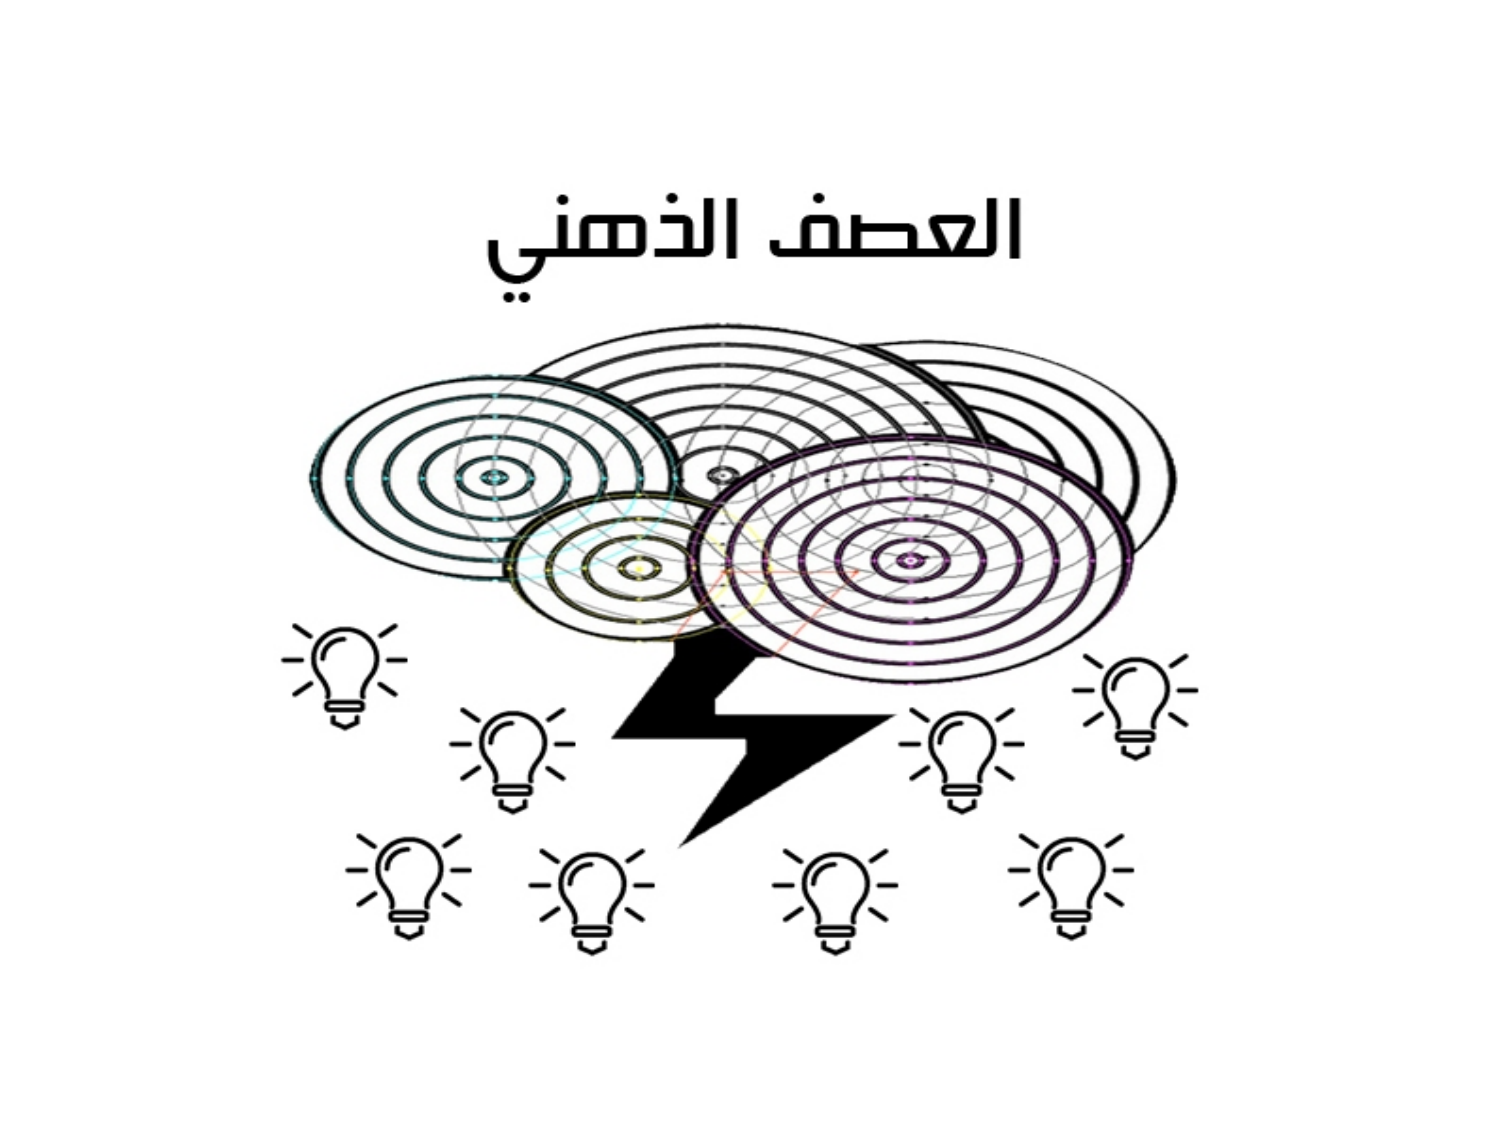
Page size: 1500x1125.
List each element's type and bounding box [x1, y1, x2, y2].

list [123, 148, 1376, 1012]
